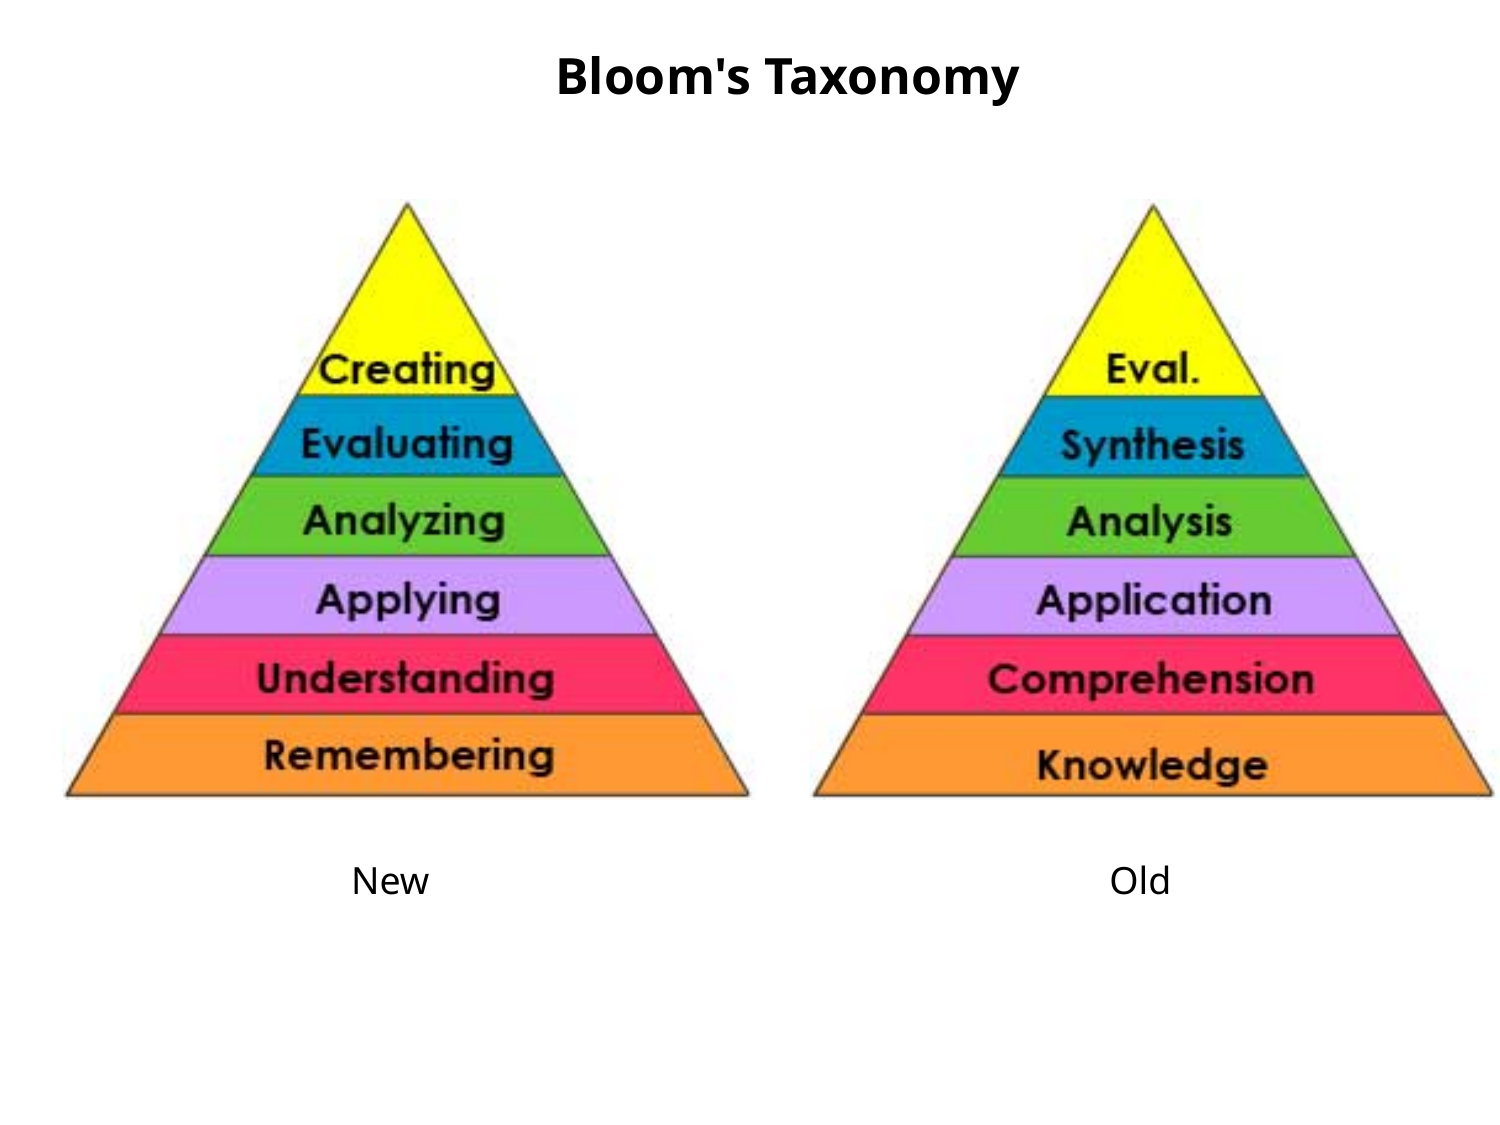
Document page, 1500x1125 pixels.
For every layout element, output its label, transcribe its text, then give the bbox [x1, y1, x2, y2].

text_box Old [900, 849, 1400, 910]
text_box Bloom's Taxonomy [425, 37, 1150, 203]
picture [62, 199, 757, 801]
picture [808, 199, 1500, 801]
text_box New [150, 849, 650, 910]
